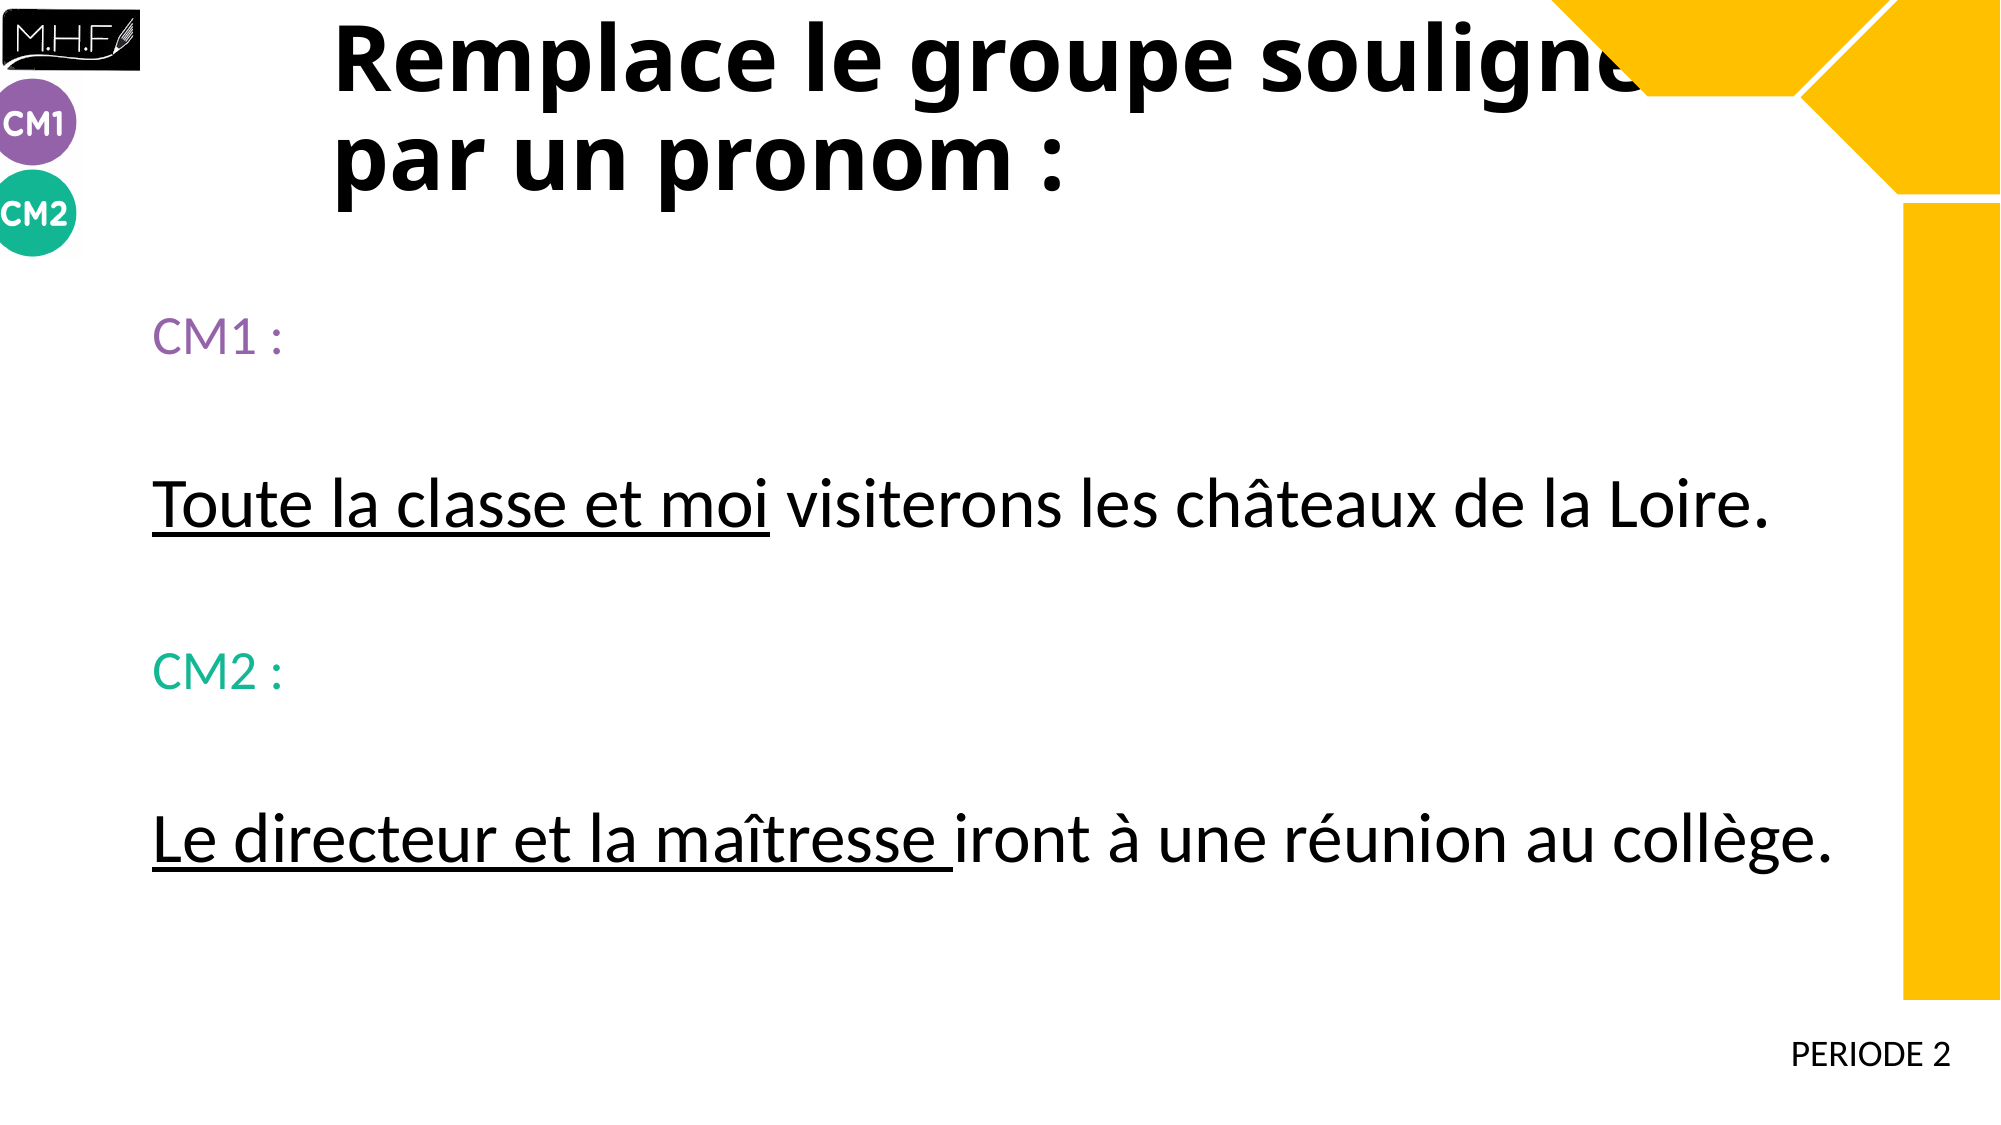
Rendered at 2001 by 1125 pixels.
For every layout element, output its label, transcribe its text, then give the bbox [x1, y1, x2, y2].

list CM1 : Toute la classe et moi visiterons les châteaux de la Loire. CM2 : Le directeur et la maîtresse iront à une réunion au collège. [137, 299, 1863, 1014]
text_box PERIODE 2 [1362, 1021, 1967, 1082]
text_box [1549, 0, 1892, 98]
text_box [1902, 202, 2000, 1001]
text_box [1799, 0, 2000, 196]
title Remplace le groupe souligné par un pronom : [316, 3, 1863, 221]
picture [0, 7, 140, 259]
